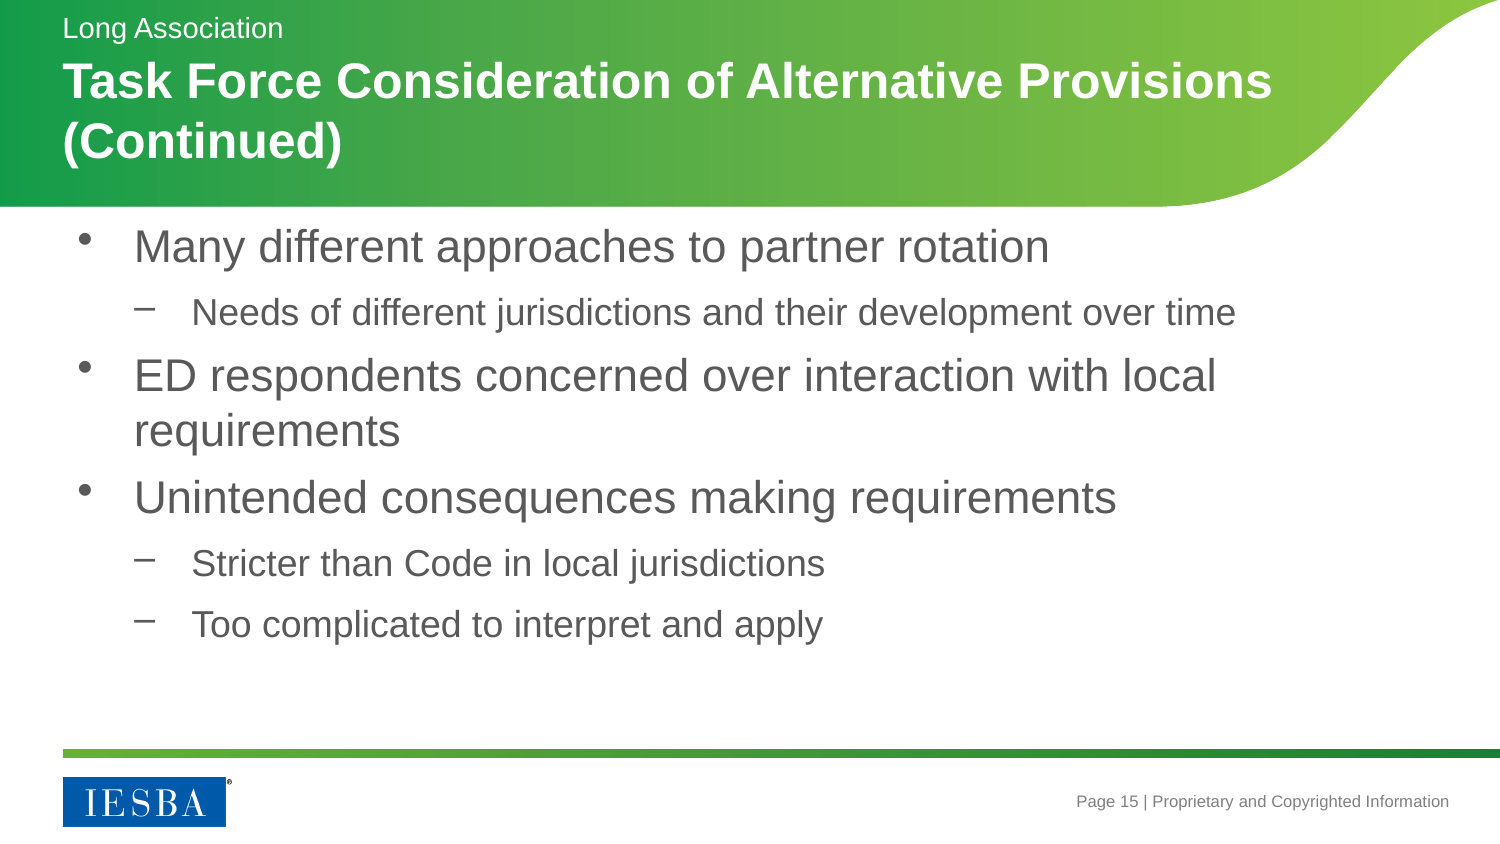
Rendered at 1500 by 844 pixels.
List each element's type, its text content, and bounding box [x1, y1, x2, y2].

picture [0, 0, 1500, 207]
list Many different approaches to partner rotation Needs of different jurisdictions and their development over time ED respondents concerned over interaction with local requirements Unintended consequences making requirements Stricter than Code in local jurisdictions Too complicated to interpret and apply [62, 209, 1451, 722]
title Task Force Consideration of Alternative Provisions (Continued) [62, 75, 1338, 142]
picture [63, 777, 232, 827]
subtitle Long Association [62, 9, 500, 38]
